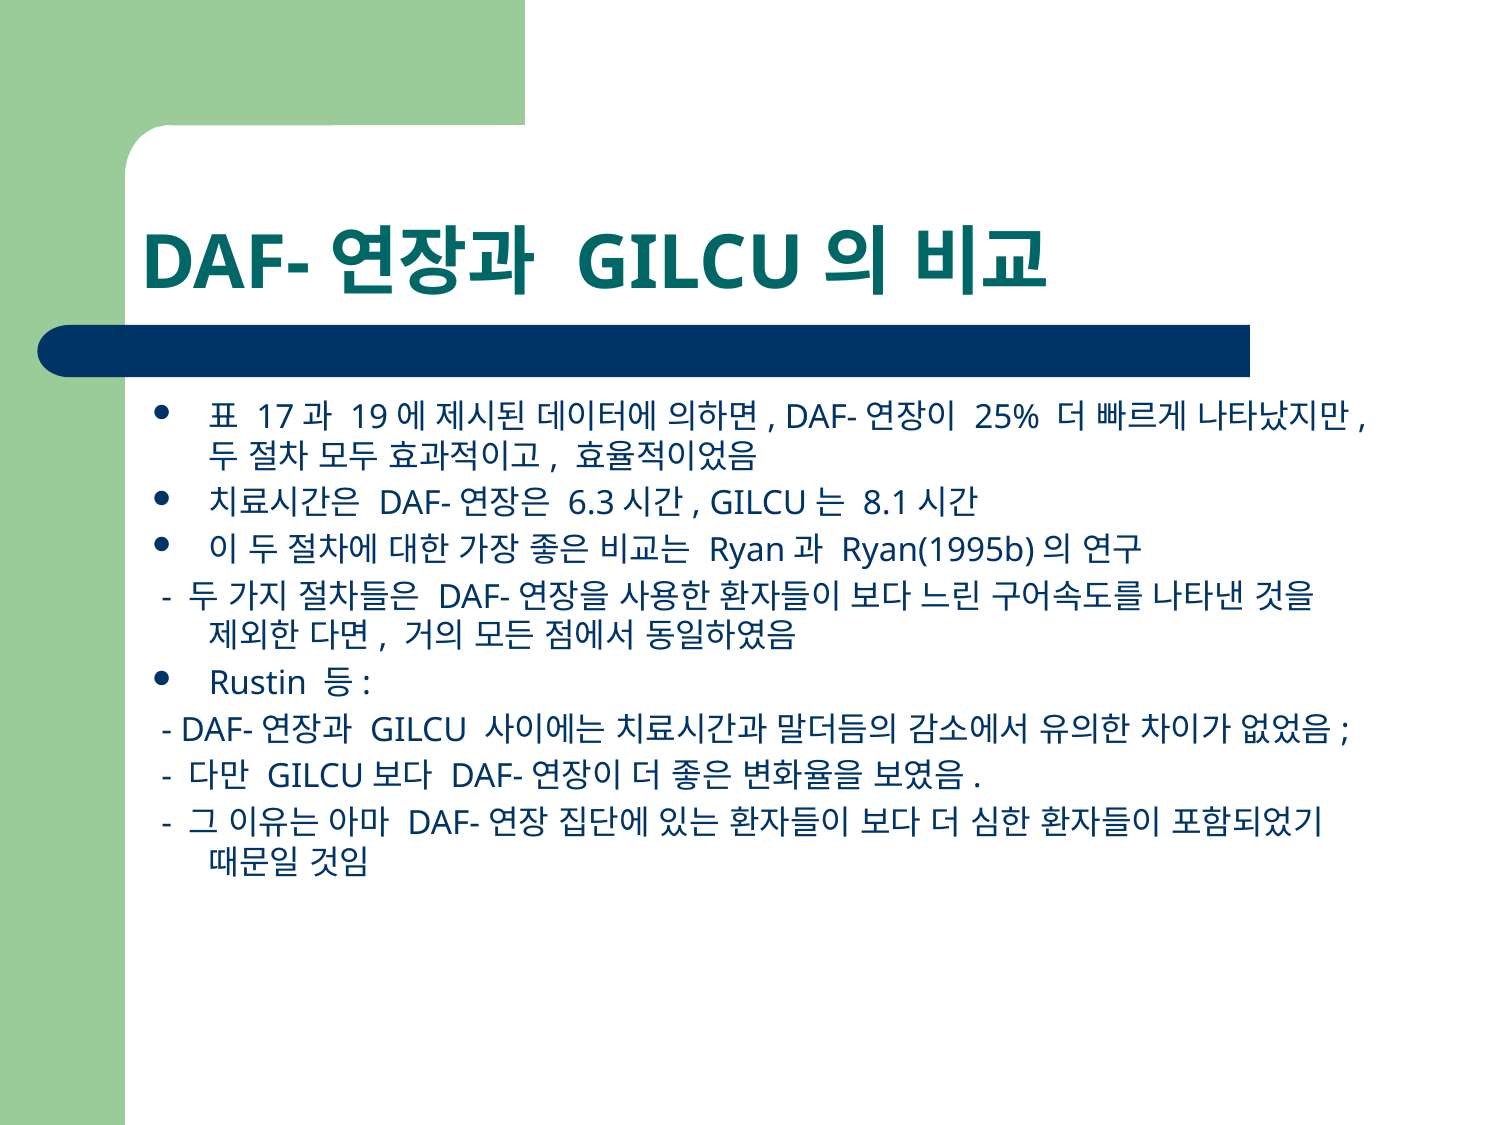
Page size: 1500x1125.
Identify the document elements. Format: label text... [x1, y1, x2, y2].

title DAF-연장과 GILCU의 비교 [124, 124, 1426, 313]
list 표 17과 19에 제시된 데이터에 의하면, DAF-연장이 25% 더 빠르게 나타났지만, 두 절차 모두 효과적이고, 효율적이었음 치료시간은 DAF-연장은 6.3시간, GILCU는 8.1시간 이 두 절차에 대한 가장 좋은 비교는 Ryan과 Ryan(1995b)의 연구 - 두 가지 절차들은 DAF-연장을 사용한 환자들이 보다 느린 구어속도를 나타낸 것을 제외한 다면, 거의 모든 점에서 동일하였음 Rustin 등: - DAF-연장과 GILCU 사이에는 치료시간과 말더듬의 감소에서 유의한 차이가 없었음; - 다만 GILCU보다 DAF-연장이 더 좋은 변화율을 보였음. - 그 이유는 아마 DAF-연장 집단에 있는 환자들이 보다 더 심한 환자들이 포함되었기 때문일 것임 [137, 387, 1400, 999]
